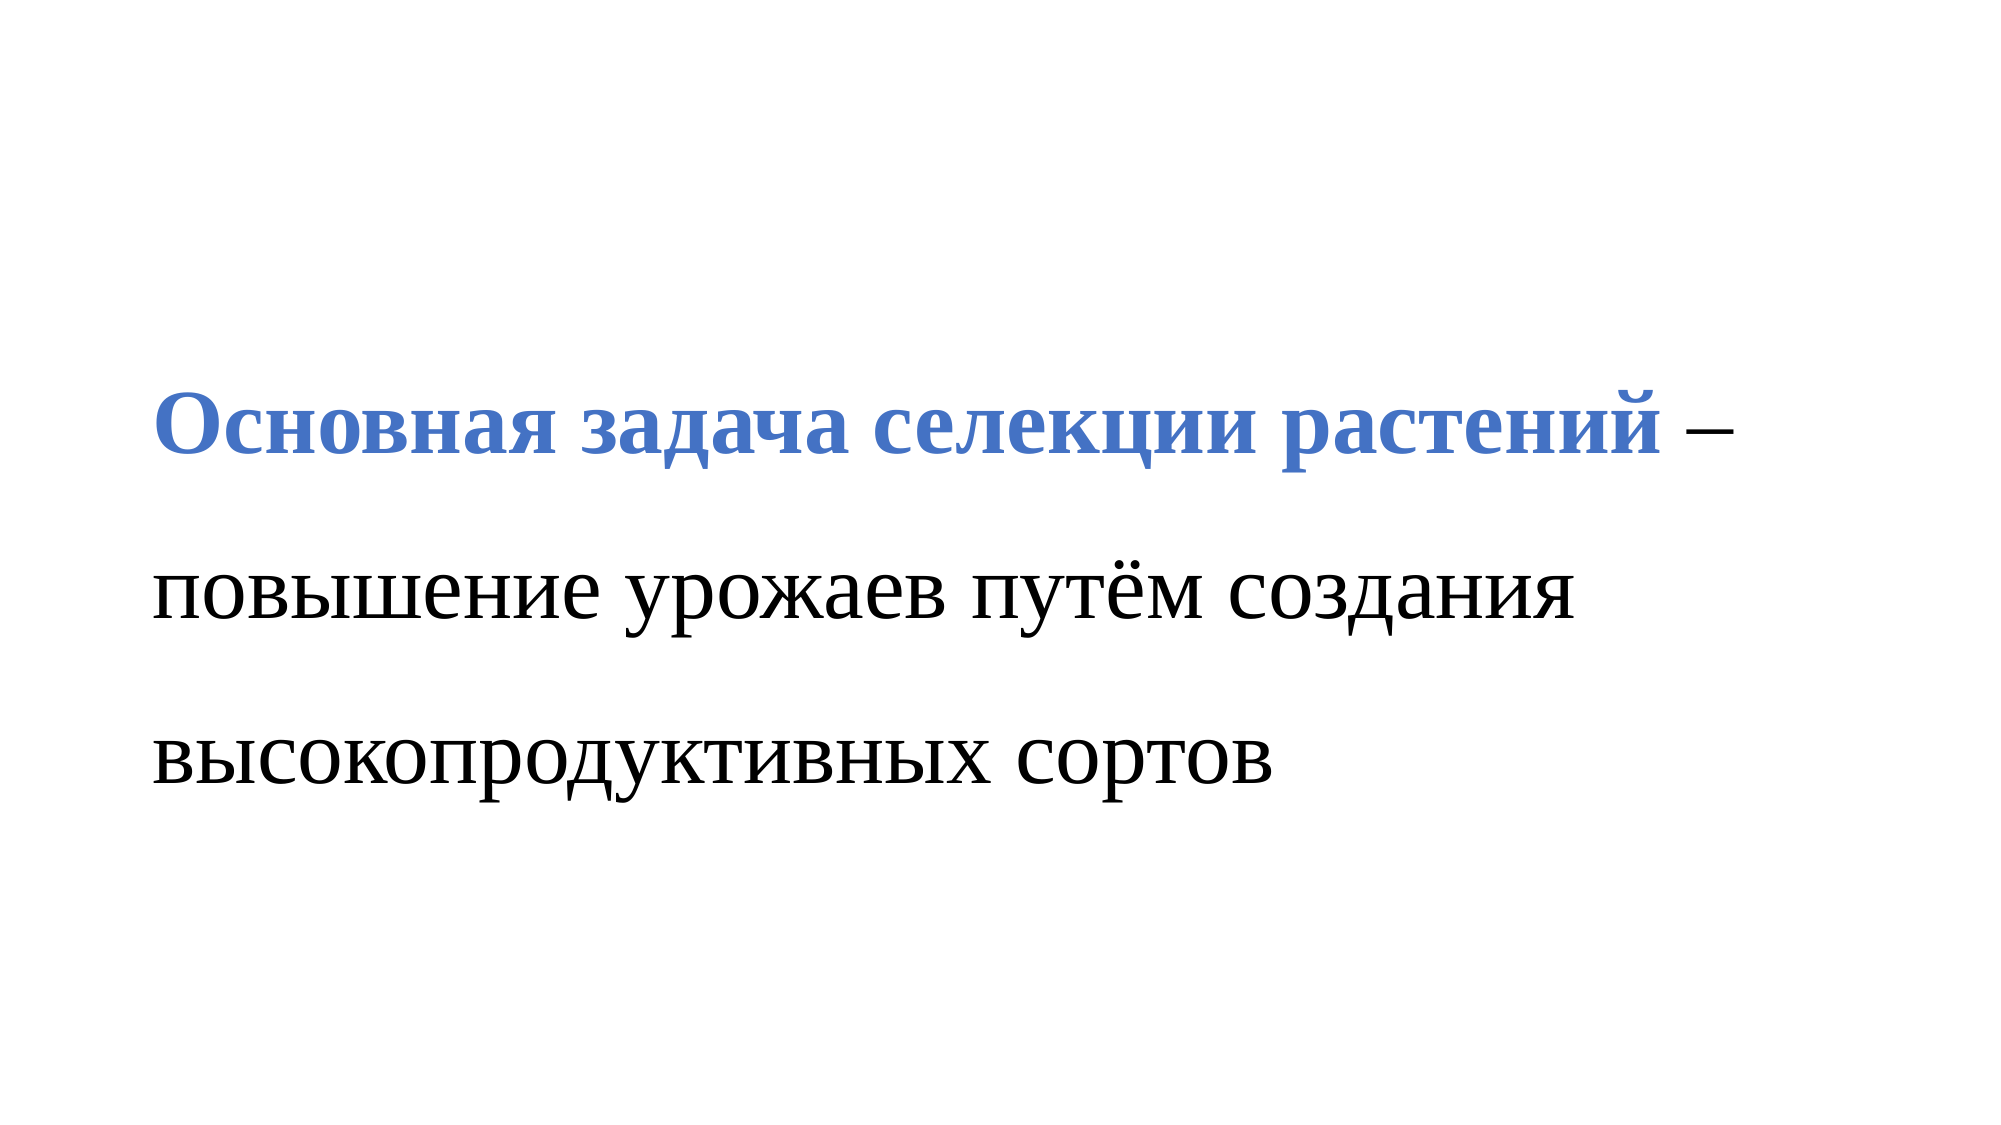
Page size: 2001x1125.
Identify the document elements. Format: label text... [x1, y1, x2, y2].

list Основная задача селекции растений – повышение урожаев путём создания высокопродуктивных сортов [137, 299, 1863, 1014]
